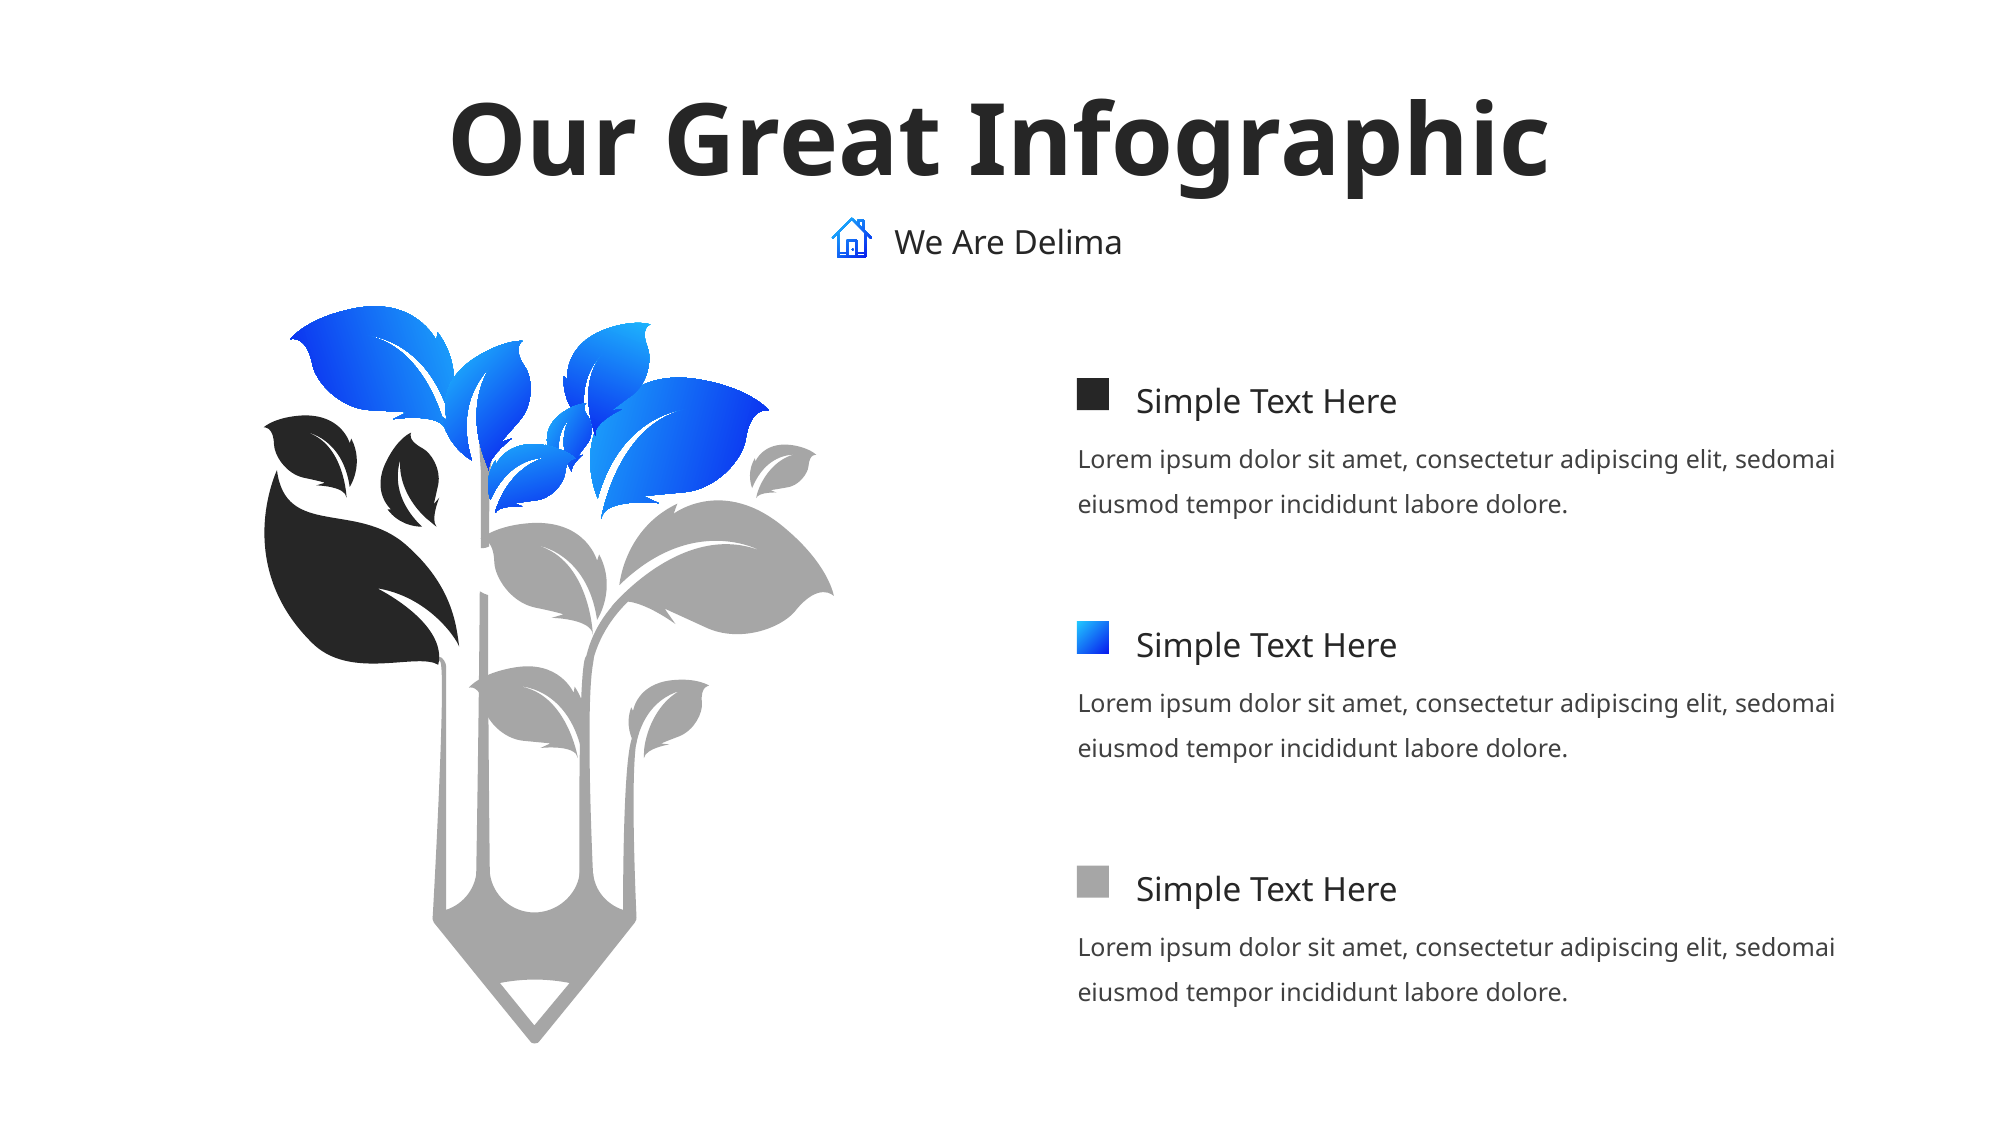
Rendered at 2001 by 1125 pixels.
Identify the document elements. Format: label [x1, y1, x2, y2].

text_box [1062, 596, 1852, 772]
text_box [1062, 352, 1852, 528]
text_box [1062, 840, 1852, 1016]
text_box [231, 287, 834, 1044]
text_box [371, 68, 1629, 270]
